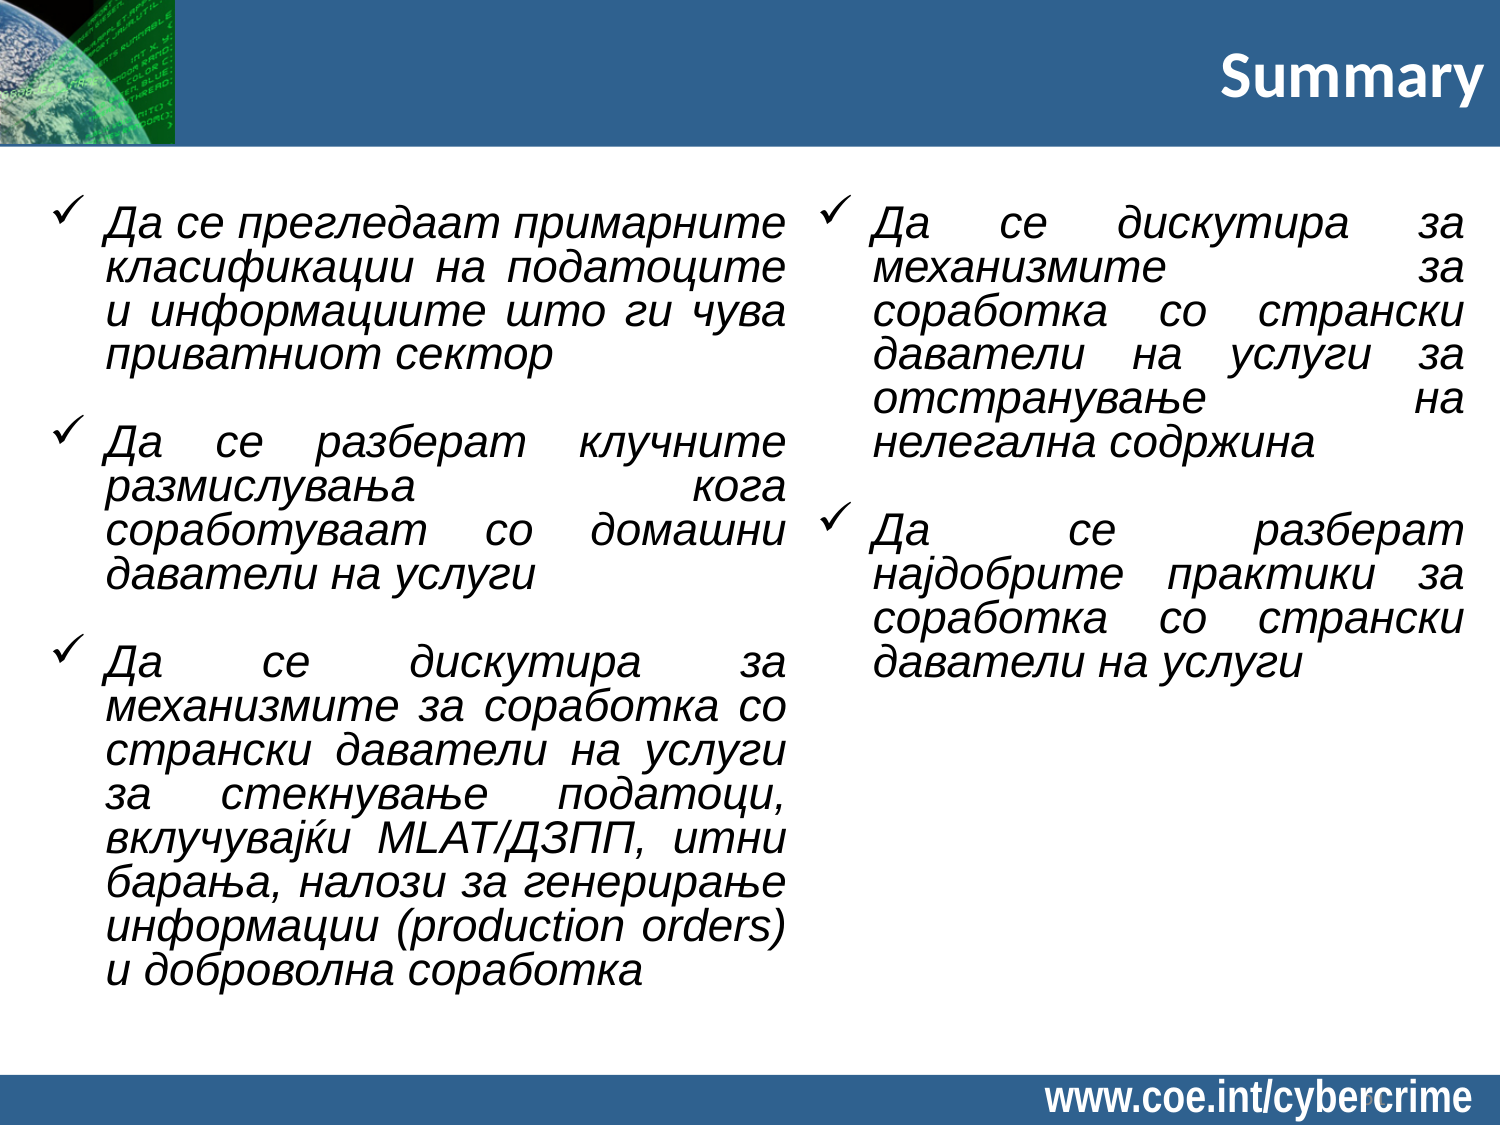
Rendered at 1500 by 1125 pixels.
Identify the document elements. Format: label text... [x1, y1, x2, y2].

text_box Да се прегледаат примарните класификации на податоците и информациите што ги чува приватниот сектор Да се разберат клучните размислувања кога соработуваат со домашни даватели на услуги Да се дискутира за механизмите за соработка со странски даватели на услуги за стекнување податоци, вклучувајќи MLAT/ДЗПП, итни барања, налози за генерирање информации (production orders) и доброволна соработка [34, 195, 802, 1002]
text_box www.coe.int/cybercrime [1030, 1059, 1500, 1125]
text_box Да се дискутира за механизмите за соработка со странски даватели на услуги за отстранување на нелегална содржина Да се разберат најдобрите практики за соработка со странски даватели на услуги [801, 195, 1480, 694]
picture [0, 0, 175, 144]
text_box Summary [177, 0, 1500, 149]
text_box [0, 1073, 1030, 1125]
